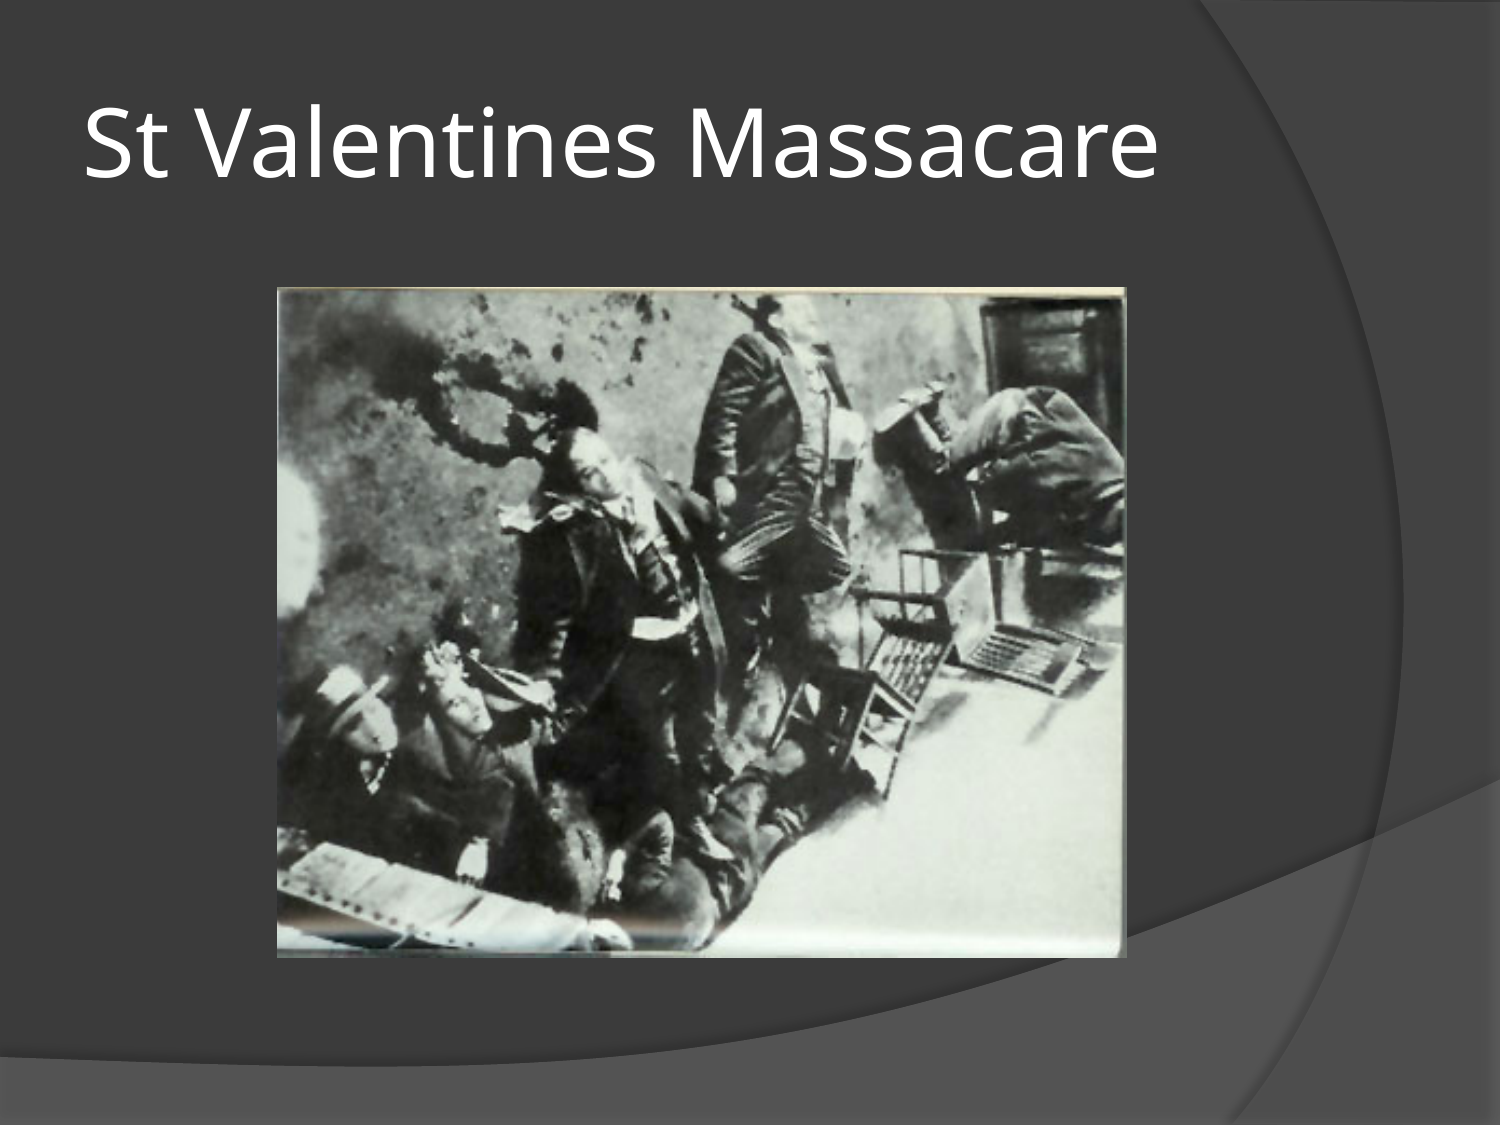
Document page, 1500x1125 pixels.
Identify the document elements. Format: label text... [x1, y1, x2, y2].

title St Valentines Massacare [74, 44, 1301, 233]
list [276, 287, 1127, 958]
